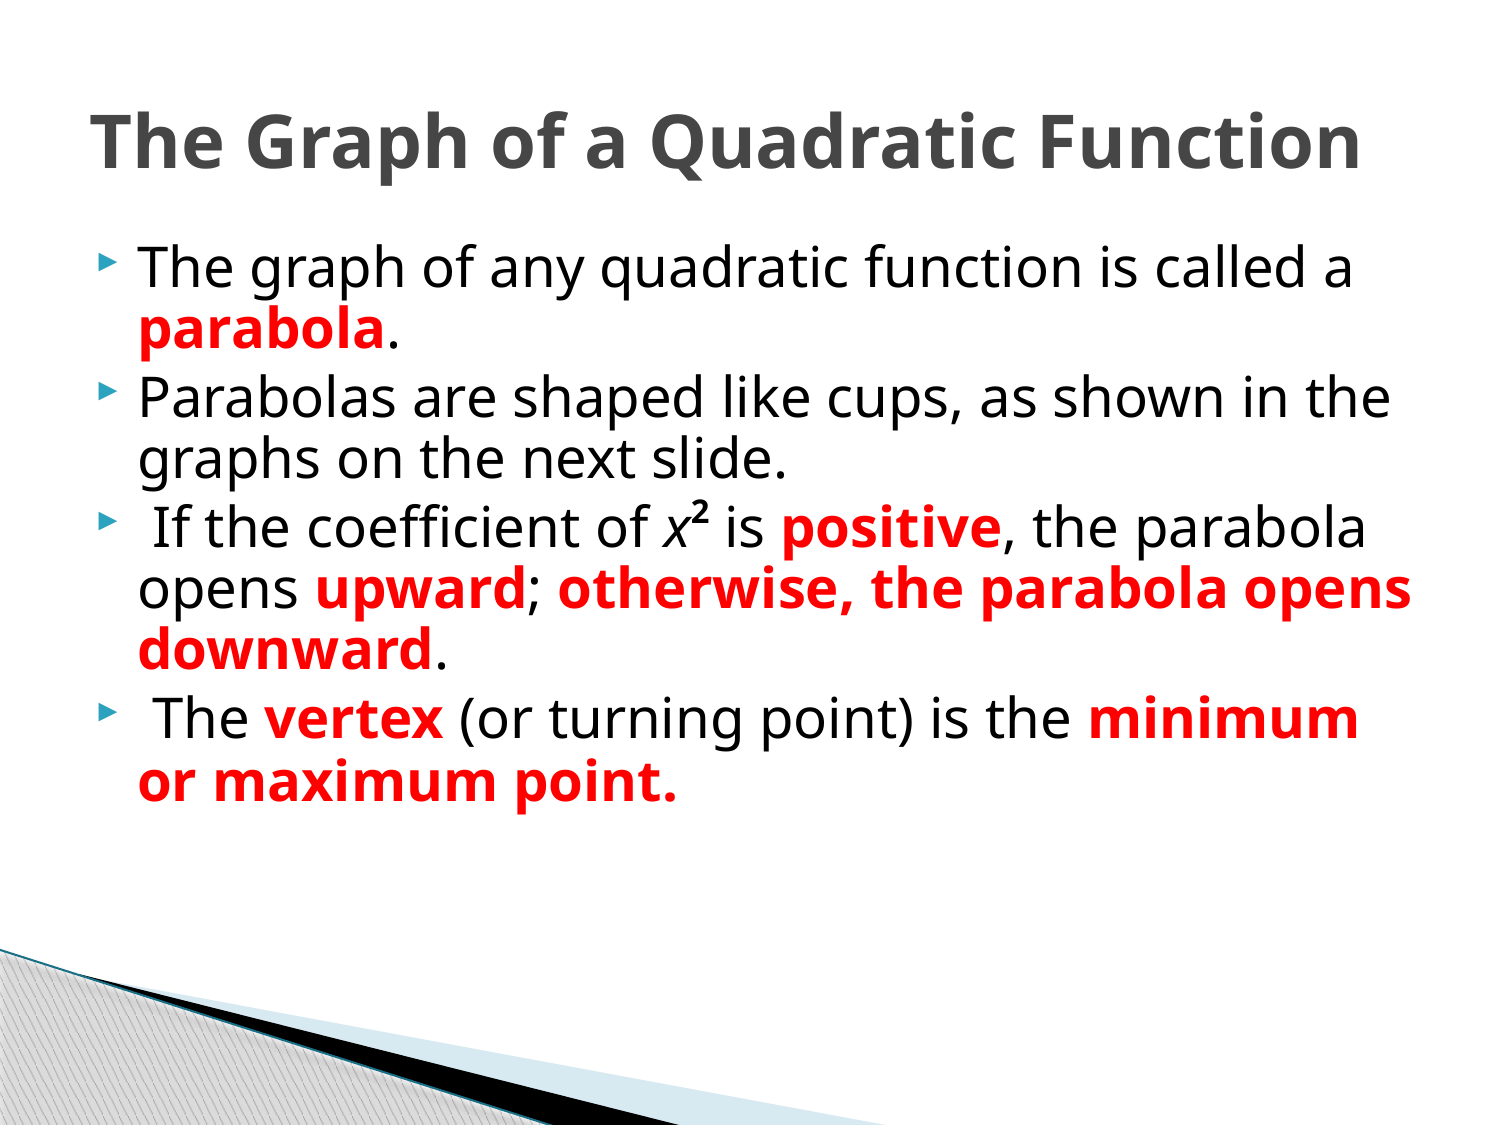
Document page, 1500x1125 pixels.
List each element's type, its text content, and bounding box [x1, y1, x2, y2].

title The Graph of a Quadratic Function [75, 45, 1425, 231]
list The graph of any quadratic function is called a parabola. Parabolas are shaped like cups, as shown in the graphs on the next slide. If the coefficient of x2 is positive, the parabola opens upward; otherwise, the parabola opens downward. The vertex (or turning point) is the minimum or maximum point. [62, 231, 1438, 1024]
